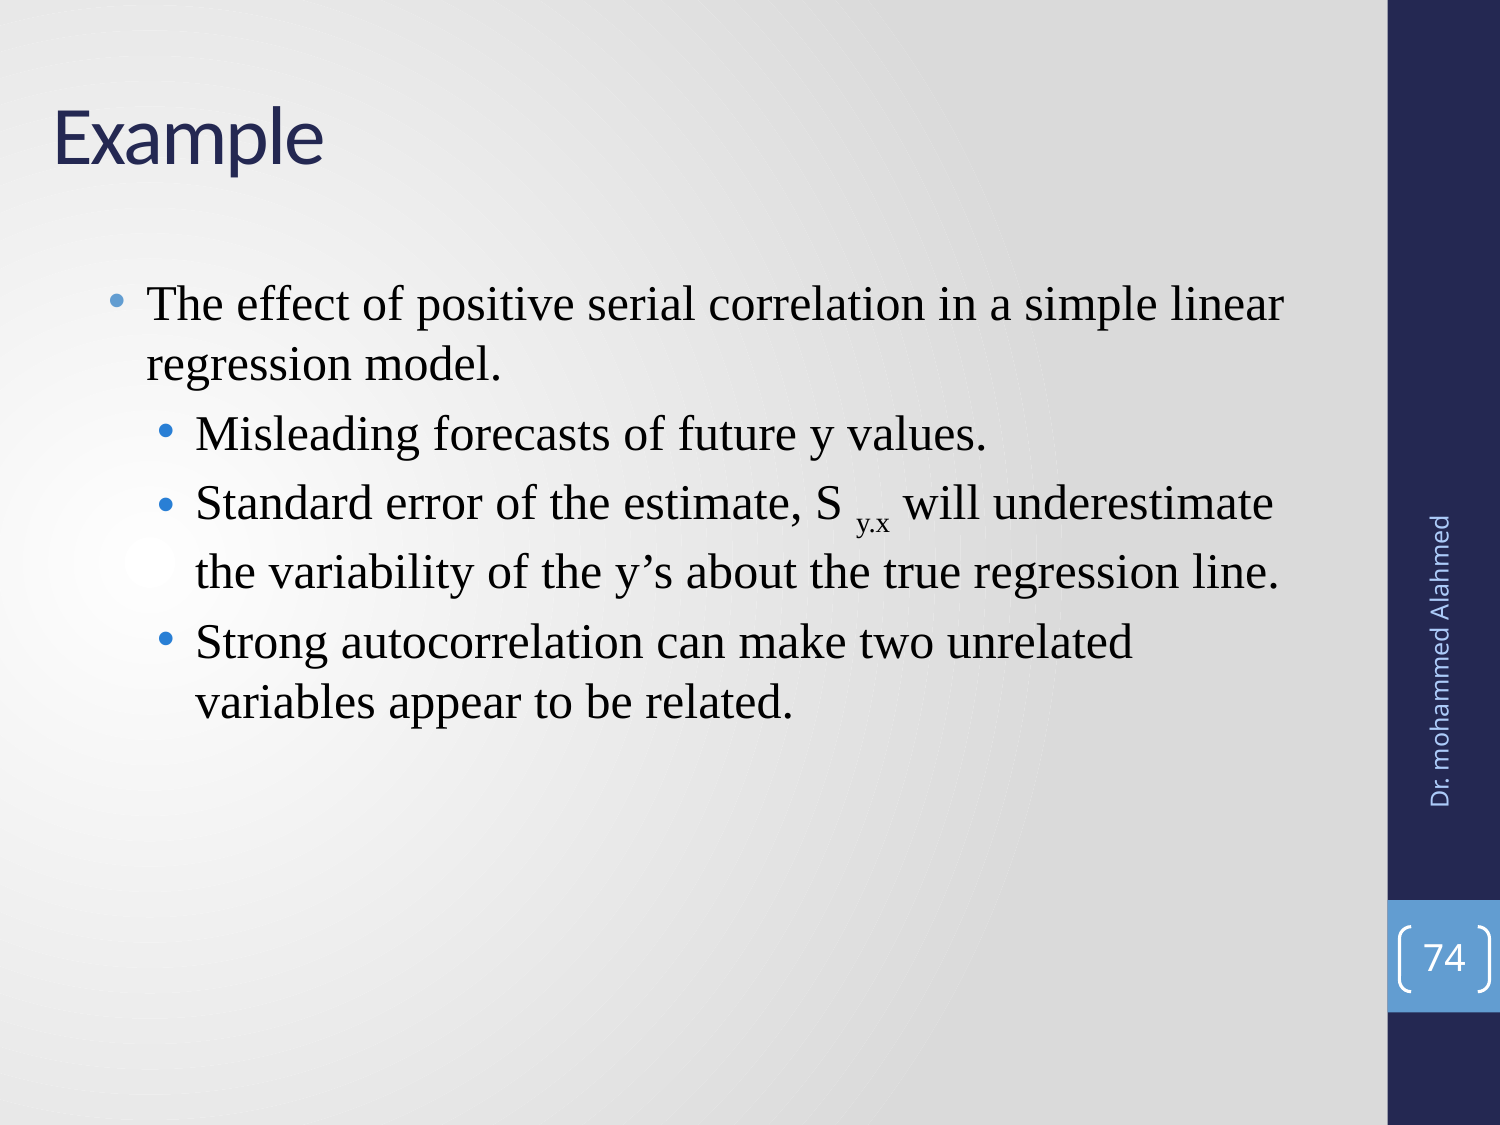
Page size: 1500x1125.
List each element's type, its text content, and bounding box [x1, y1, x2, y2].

footer Dr. mohammed Alahmed [1408, 500, 1469, 889]
slide_number 74 [1397, 925, 1492, 994]
title Example [37, 37, 1288, 225]
list The effect of positive serial correlation in a simple linear regression model. Misleading forecasts of future y values. Standard error of the estimate, S y.x will underestimate the variability of the y’s about the true regression line. Strong autocorrelation can make two unrelated variables appear to be related. [75, 262, 1325, 1050]
